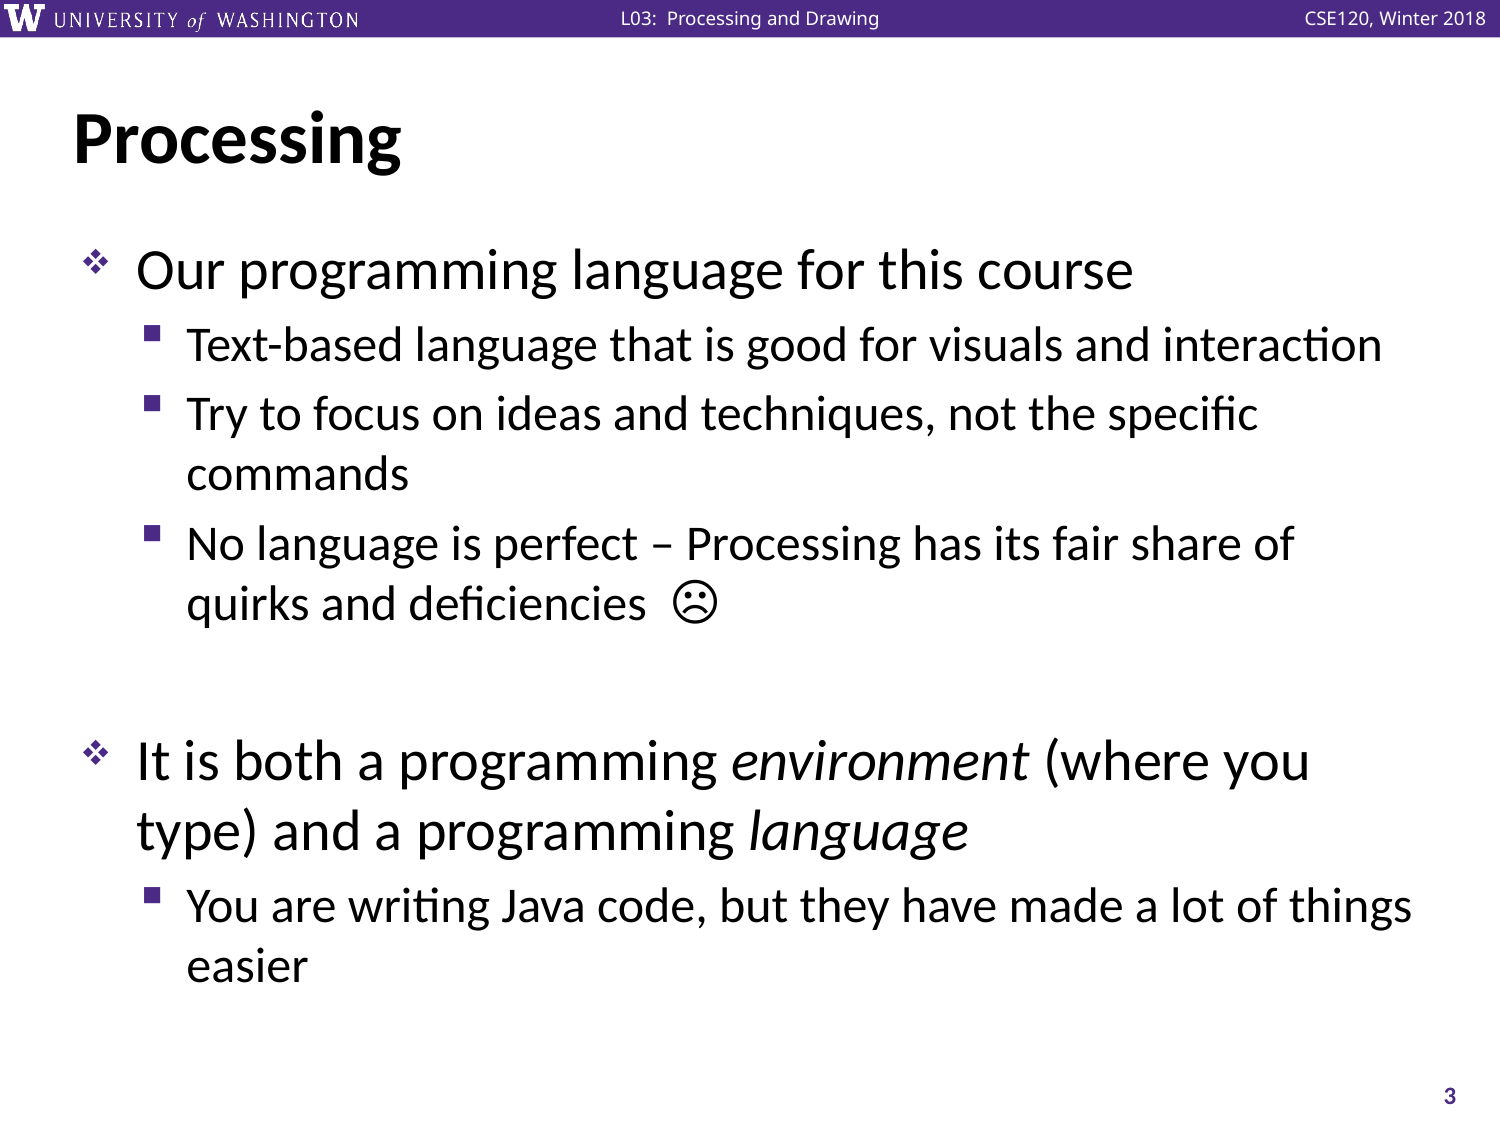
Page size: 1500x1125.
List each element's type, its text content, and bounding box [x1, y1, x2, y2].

slide_number 3 [1400, 1065, 1500, 1125]
title Processing [58, 71, 1438, 197]
picture [4, 4, 358, 32]
list Our programming language for this course Text-based language that is good for visuals and interaction Try to focus on ideas and techniques, not the specific commands No language is perfect – Processing has its fair share of quirks and deficiencies ☹ It is both a programming environment (where you type) and a programming language You are writing Java code, but they have made a lot of things easier [64, 223, 1438, 1040]
